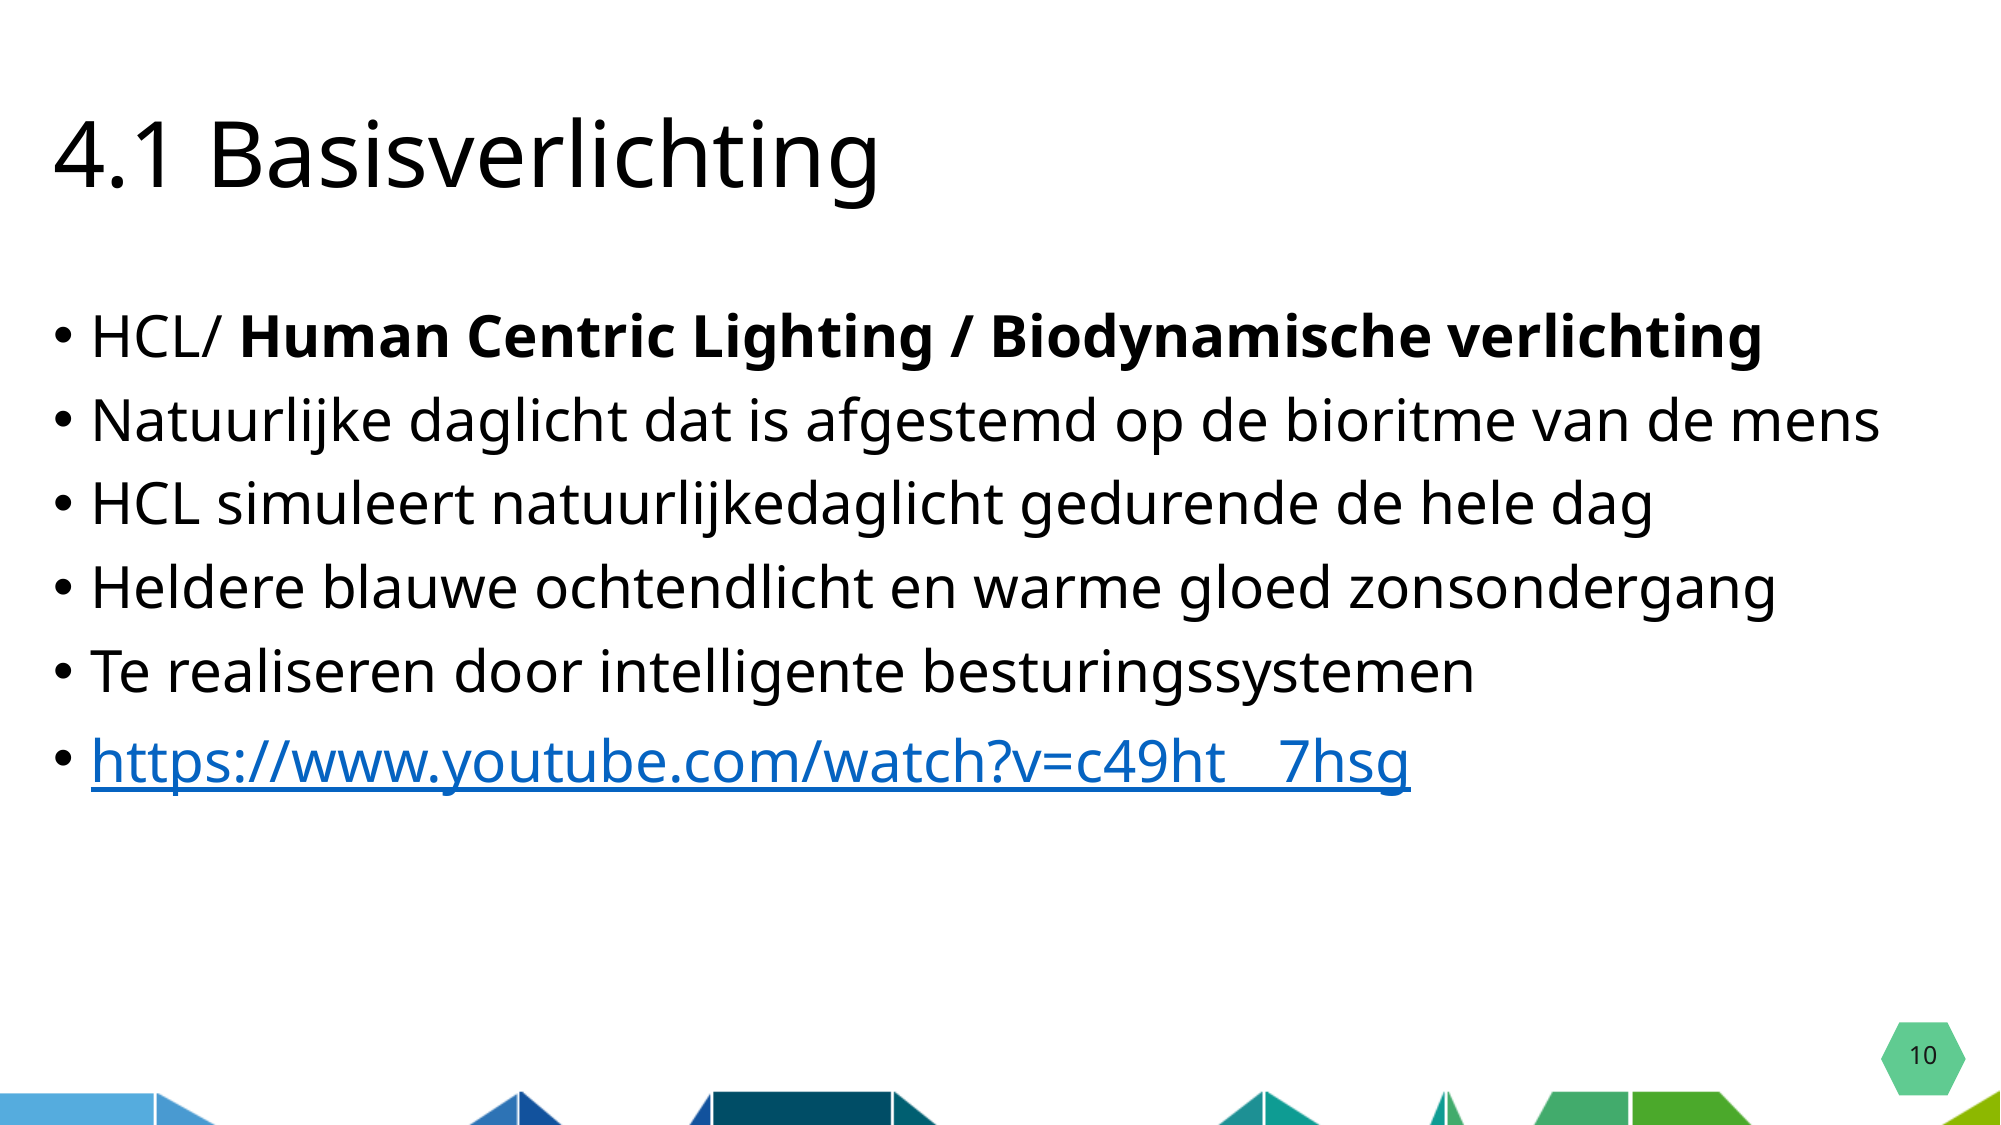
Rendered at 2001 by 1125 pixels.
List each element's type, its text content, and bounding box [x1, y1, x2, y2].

list HCL/ Human Centric Lighting / Biodynamische verlichting Natuurlijke daglicht dat is afgestemd op de bioritme van de mens HCL simuleert natuurlijkedaglicht gedurende de hele dag Heldere blauwe ochtendlicht en warme gloed zonsondergang Te realiseren door intelligente besturingssystemen https://www.youtube.com/watch?v=c49ht__7hsg [38, 299, 1962, 1014]
title 4.1 Basisverlichting [38, 38, 1962, 278]
picture [0, 1086, 2000, 1125]
slide_number 10 [1884, 1026, 1962, 1087]
